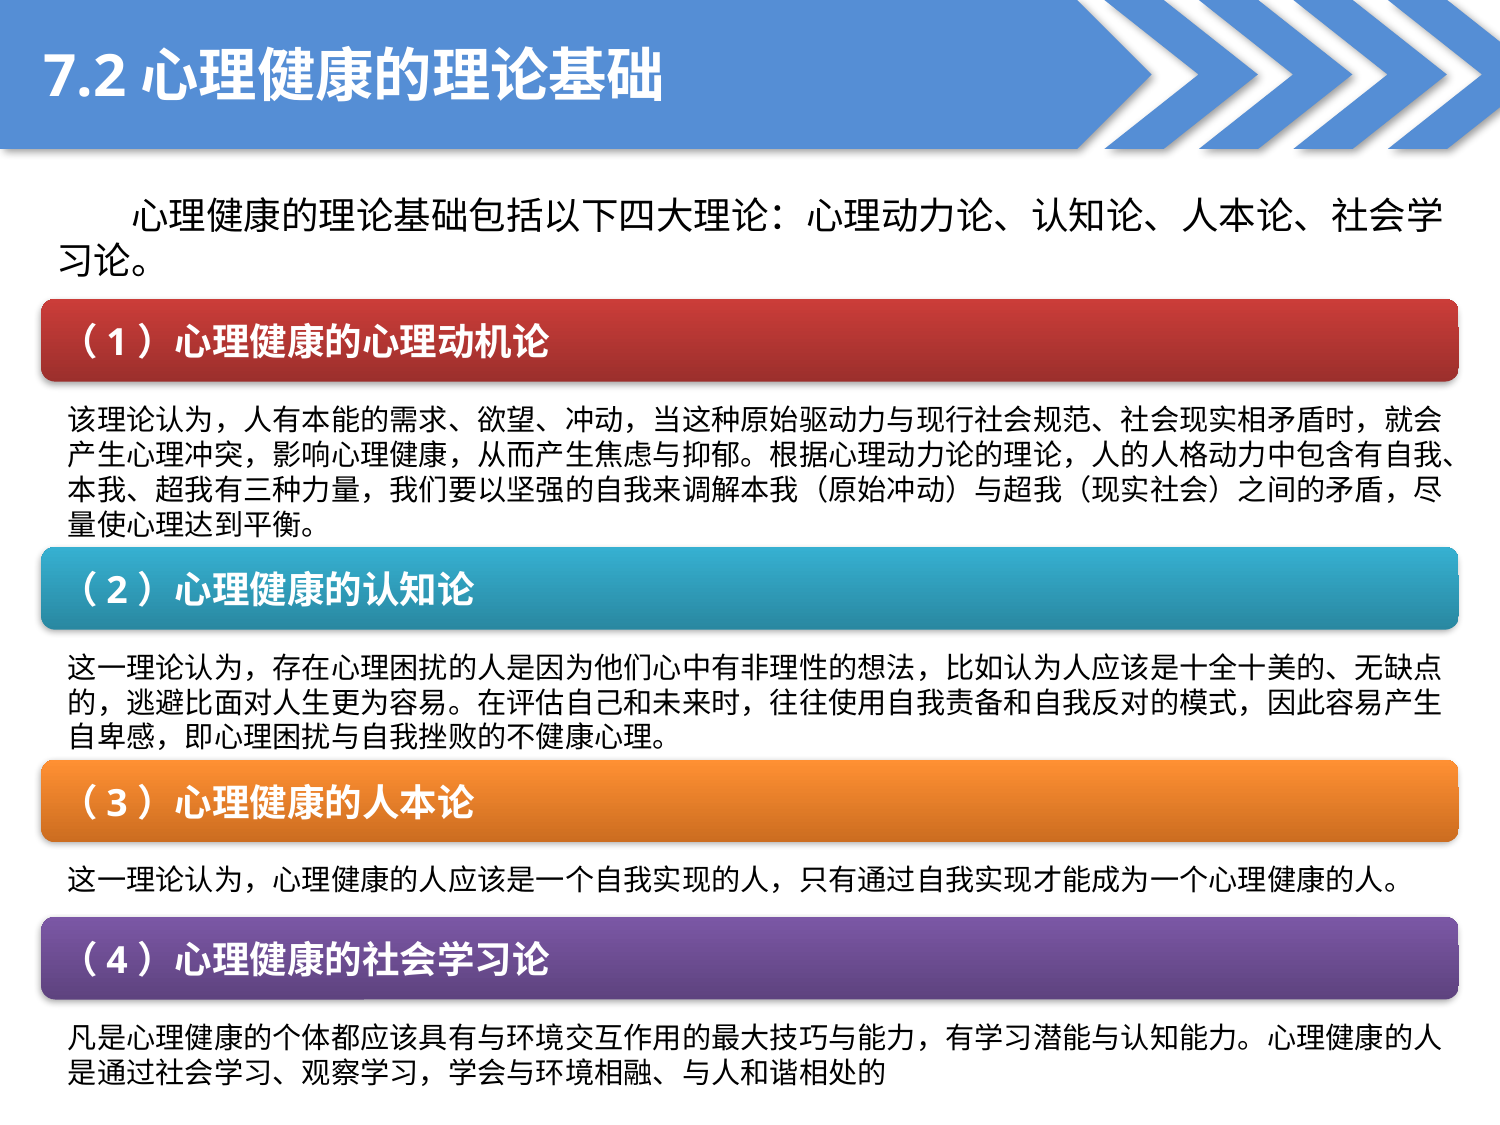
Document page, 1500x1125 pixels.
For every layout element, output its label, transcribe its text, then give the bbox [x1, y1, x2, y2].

text_box （2）心理健康的认知论 [41, 547, 1459, 630]
text_box 该理论认为，人有本能的需求、欲望、冲动，当这种原始驱动力与现行社会规范、社会现实相矛盾时，就会产生心理冲突，影响心理健康，从而产生焦虑与抑郁。根据心理动力论的理论，人的人格动力中包含有自我、本我、超我有三种力量，我们要以坚强的自我来调解本我（原始冲动）与超我（现实社会）之间的矛盾，尽量使心理达到平衡。 [53, 393, 1459, 549]
text_box 这一理论认为，存在心理困扰的人是因为他们心中有非理性的想法，比如认为人应该是十全十美的、无缺点的，逃避比面对人生更为容易。在评估自己和未来时，往往使用自我责备和自我反对的模式，因此容易产生自卑感，即心理困扰与自我挫败的不健康心理。 [53, 641, 1459, 762]
text_box 心理健康的理论基础包括以下四大理论：心理动力论、认知论、人本论、社会学习论。 [41, 184, 1459, 290]
text_box （3）心理健康的人本论 [41, 759, 1459, 843]
text_box （4）心理健康的社会学习论 [41, 916, 1459, 1000]
text_box 7.2心理健康的理论基础 [29, 30, 680, 116]
text_box （1）心理健康的心理动机论 [41, 298, 1459, 382]
text_box 这一理论认为，心理健康的人应该是一个自我实现的人，只有通过自我实现才能成为一个心理健康的人。 [53, 854, 1459, 904]
text_box 凡是心理健康的个体都应该具有与环境交互作用的最大技巧与能力，有学习潜能与认知能力。心理健康的人是通过社会学习、观察学习，学会与环境相融、与人和谐相处的 [53, 1011, 1459, 1097]
